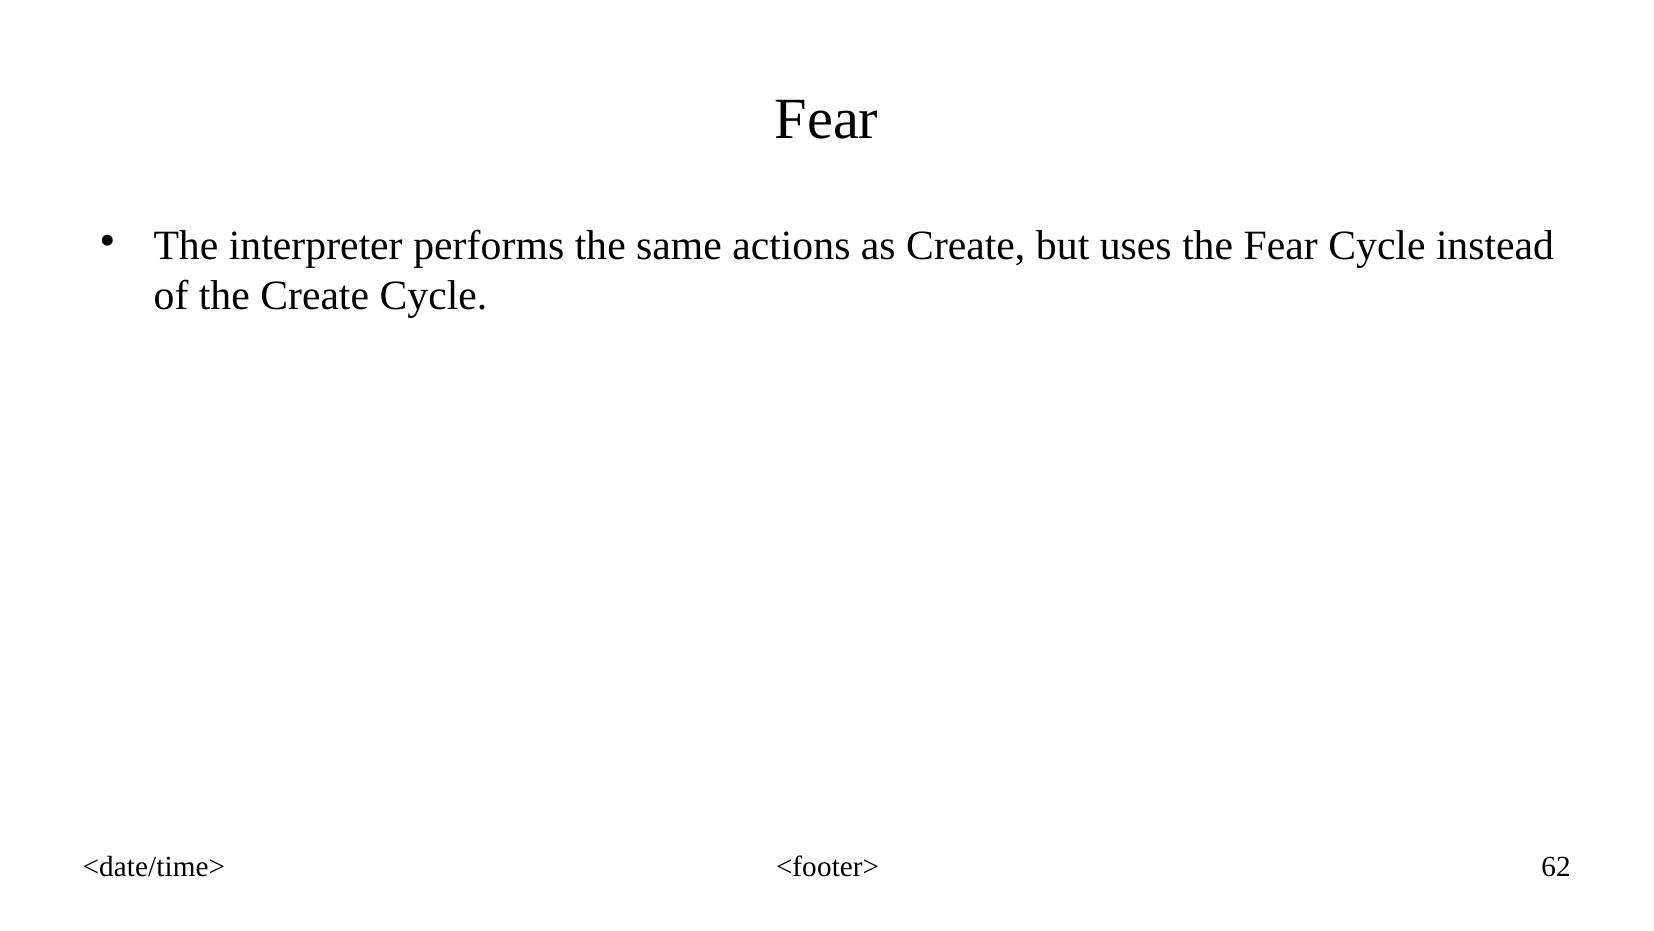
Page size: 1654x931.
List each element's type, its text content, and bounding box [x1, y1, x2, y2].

text_box The interpreter performs the same actions as Create, but uses the Fear Cycle instead of the Create Cycle. [82, 217, 1571, 757]
text_box Fear [82, 37, 1571, 193]
